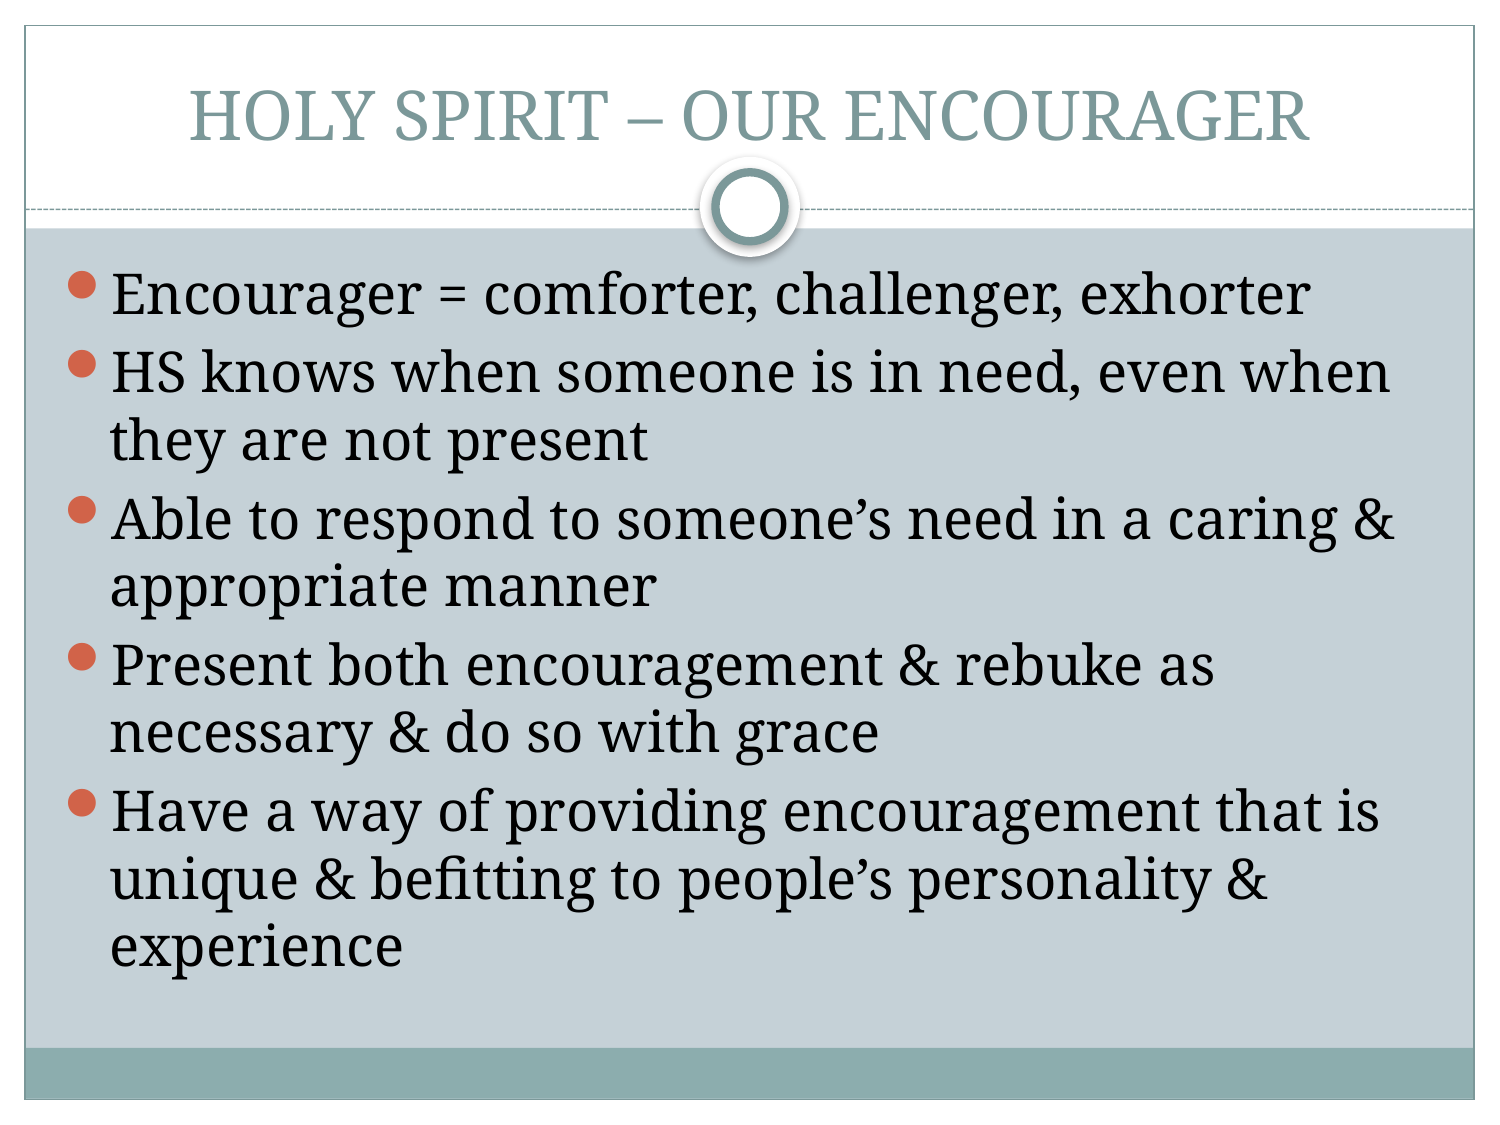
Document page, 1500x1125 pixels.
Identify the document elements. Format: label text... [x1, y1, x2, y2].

list Encourager = comforter, challenger, exhorter HS knows when someone is in need, even when they are not present Able to respond to someone’s need in a caring & appropriate manner Present both encouragement & rebuke as necessary & do so with grace Have a way of providing encouragement that is unique & befitting to people’s personality & experience [49, 250, 1445, 1001]
title HOLY SPIRIT – OUR ENCOURAGER [49, 37, 1450, 162]
